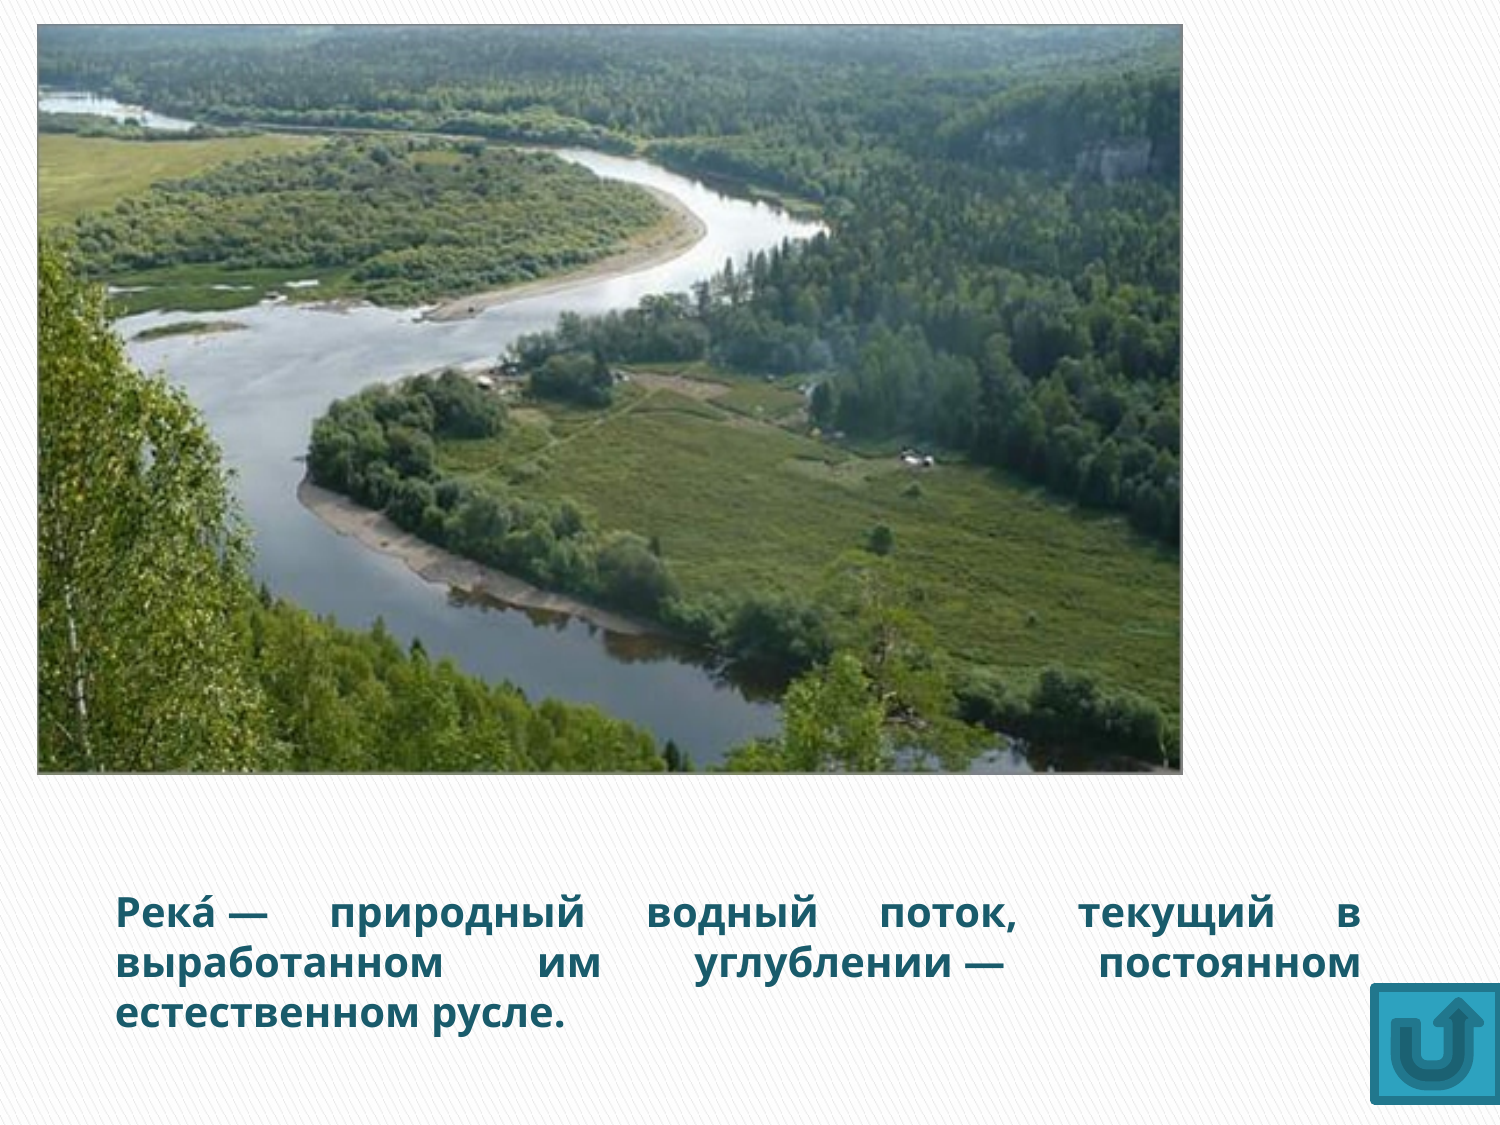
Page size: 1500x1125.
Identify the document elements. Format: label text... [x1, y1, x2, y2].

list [37, 24, 1183, 776]
list Река́ — природный водный поток, текущий в выработанном им углублении — постоянном естественном русле. [99, 878, 1377, 1029]
text_box [1370, 983, 1500, 1105]
